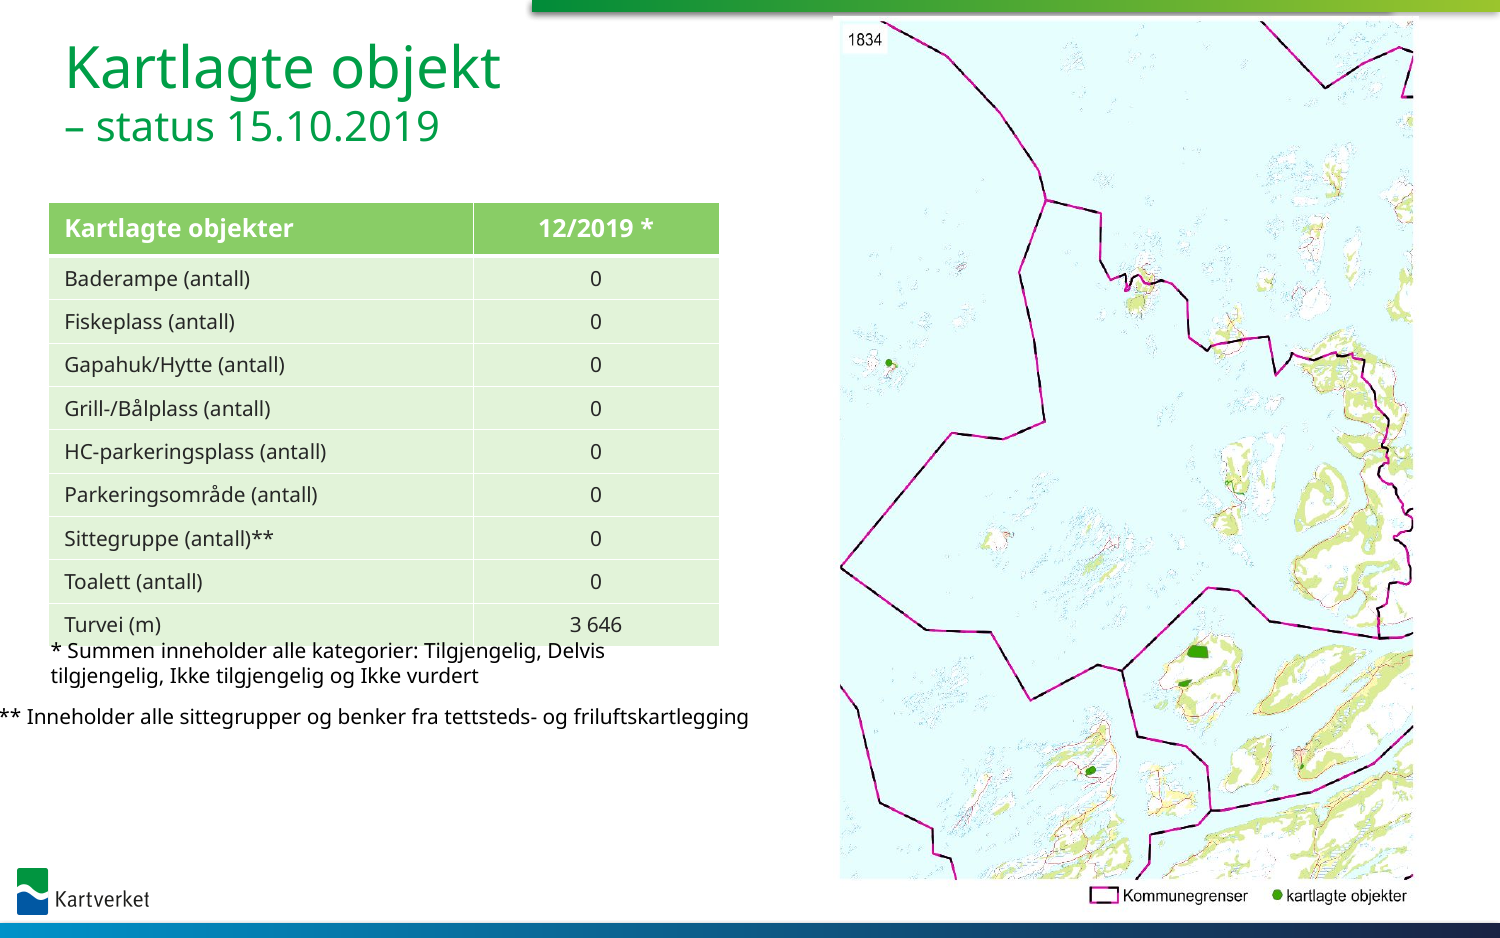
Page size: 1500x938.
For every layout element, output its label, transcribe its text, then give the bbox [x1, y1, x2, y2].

text_box Kartlagte objekt – status 15.10.2019 [1424, 26, 1431, 158]
table_cell Grill-/Bålplass (antall) [49, 387, 473, 429]
table_cell Fiskeplass (antall) [49, 300, 473, 343]
text_box Kartlagte objekt – status 15.10.2019 [49, 26, 828, 158]
table_cell Gapahuk/Hytte (antall) [49, 344, 473, 386]
table_cell 0 [474, 258, 719, 299]
table_cell Parkeringsområde (antall) [49, 474, 473, 516]
text_box * Summen inneholder alle kategorier: Tilgjengelig, Delvis tilgjengelig, Ikke tilgjengelig og Ikke vurdert [35, 630, 721, 696]
table_cell Toalett (antall) [49, 560, 473, 603]
table_cell 0 [474, 344, 719, 386]
table_cell HC-parkeringsplass (antall) [49, 430, 473, 473]
table_header 12/2019 * [474, 203, 719, 254]
table_cell Turvei (m) [49, 604, 473, 630]
table_cell 0 [474, 387, 719, 429]
table_cell Baderampe (antall) [49, 258, 473, 299]
table_cell 0 [474, 560, 719, 603]
picture [833, 16, 1419, 913]
table_cell 0 [474, 517, 719, 559]
table_cell 0 [474, 474, 719, 516]
text_box ** Inneholder alle sittegrupper og benker fra tettsteds- og friluftskartlegging [0, 696, 765, 736]
table_cell 3 646 [474, 604, 719, 630]
table_header Kartlagte objekter [49, 203, 473, 254]
table_cell Sittegruppe (antall)** [49, 517, 473, 559]
table_cell 0 [474, 300, 719, 343]
table_cell 0 [474, 430, 719, 473]
